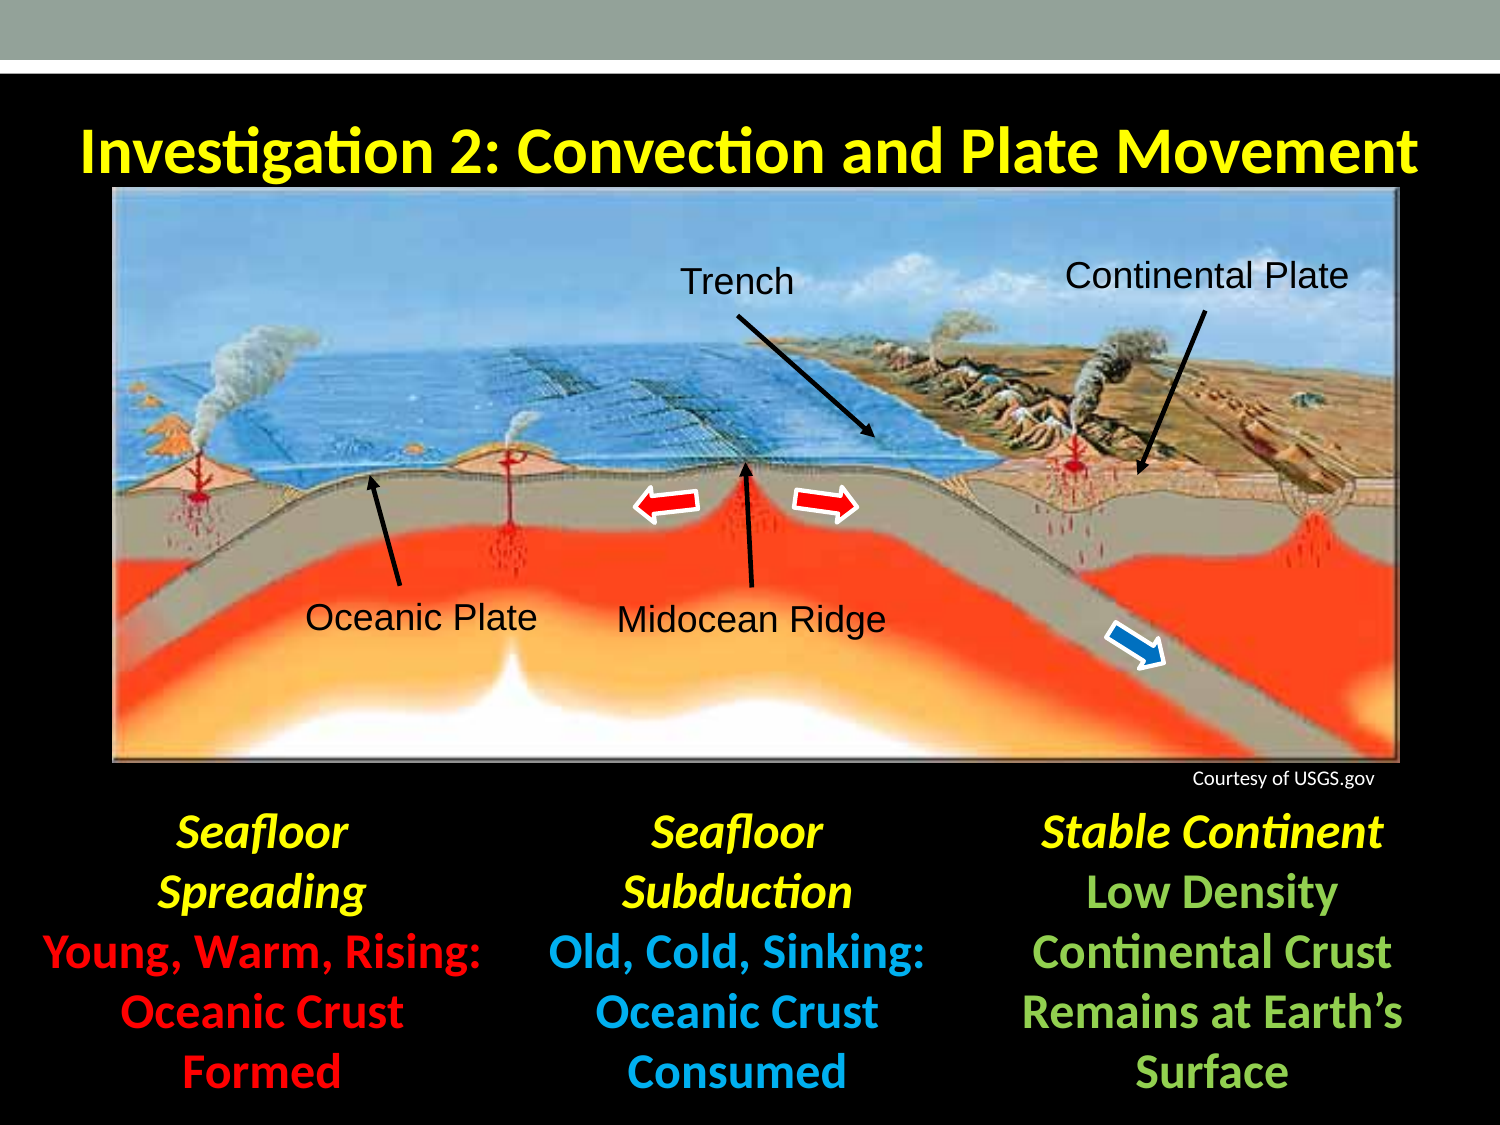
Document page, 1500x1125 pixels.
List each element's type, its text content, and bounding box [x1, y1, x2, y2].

text_box Investigation 2: Convection and Plate Movement [64, 99, 1436, 195]
text_box Stable Continent Low Density Continental Crust Remains at Earth’s Surface [975, 805, 1450, 1107]
text_box Seafloor Subduction Old, Cold, Sinking: Oceanic Crust Consumed [500, 805, 975, 1107]
text_box Seafloor Spreading Young, Warm, Rising: Oceanic Crust Formed [24, 791, 500, 1107]
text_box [112, 187, 1451, 798]
